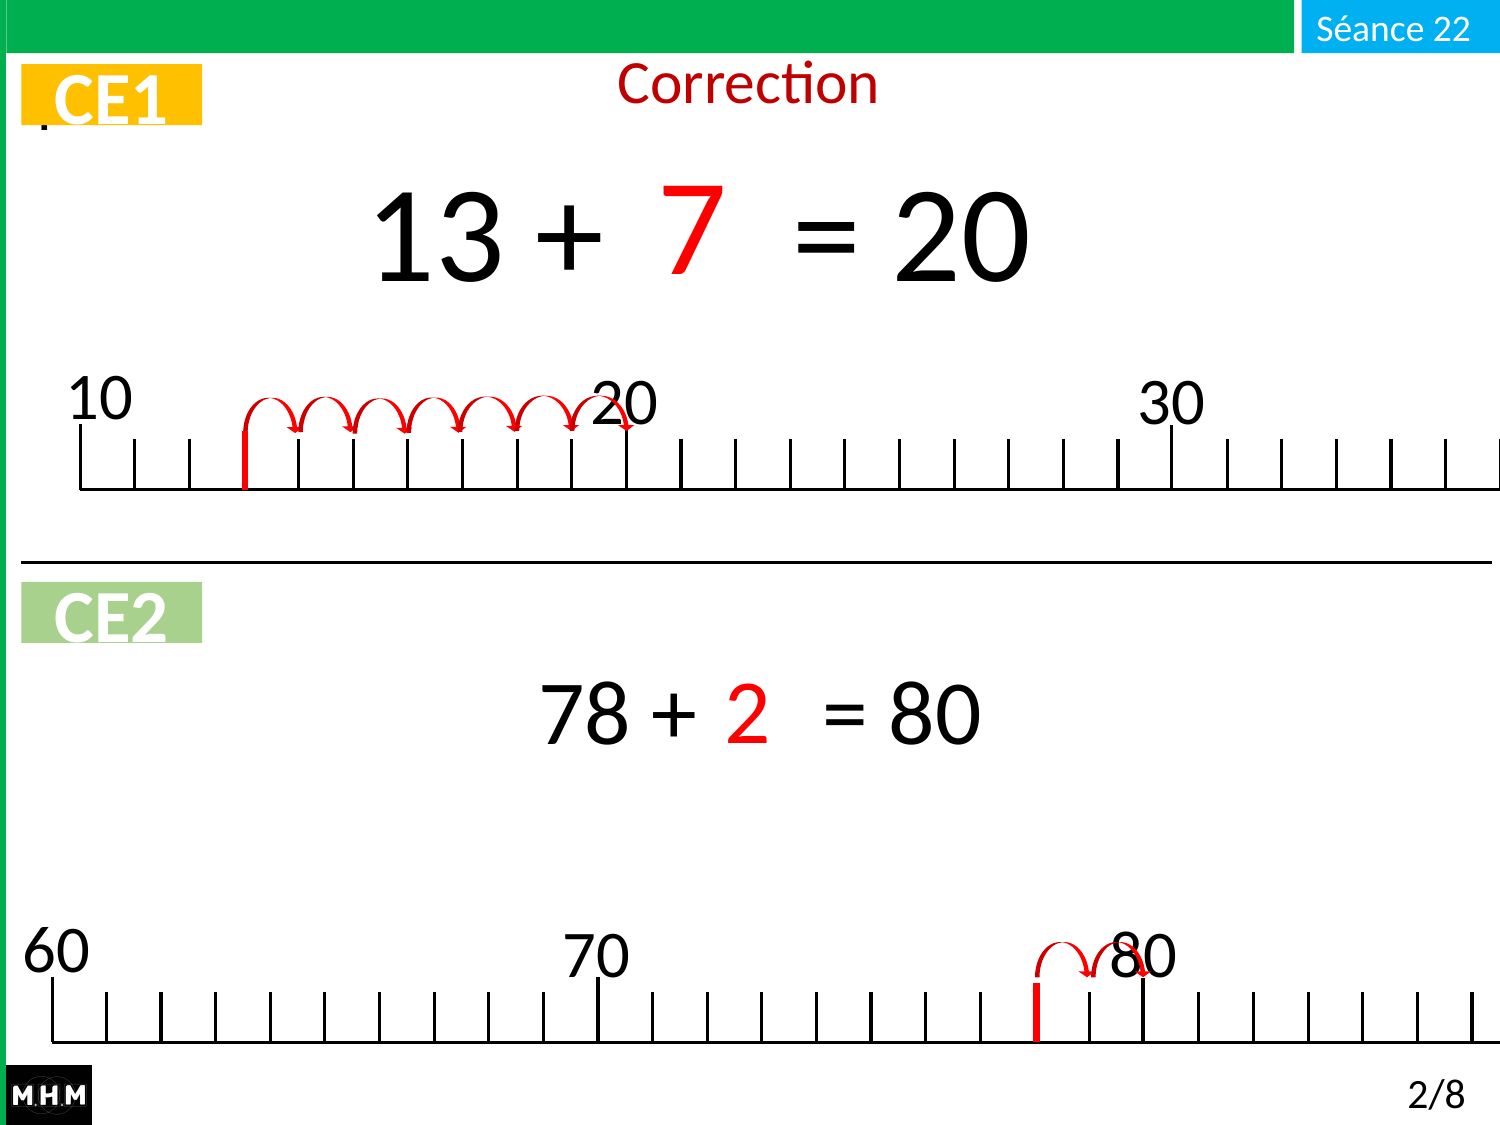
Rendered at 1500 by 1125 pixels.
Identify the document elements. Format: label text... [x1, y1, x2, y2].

list 2/8 [1373, 1064, 1500, 1125]
text_box 78 + … = 80 [493, 645, 1007, 771]
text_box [50, 345, 1500, 491]
text_box CE2 [20, 581, 203, 644]
text_box 2 [702, 644, 794, 770]
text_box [7, 898, 1500, 1044]
picture [6, 1065, 92, 1125]
text_box Correction [602, 43, 1500, 125]
text_box CE1 [20, 63, 203, 126]
text_box 13 + … = 20 [319, 136, 1254, 317]
text_box 7 [606, 129, 780, 310]
